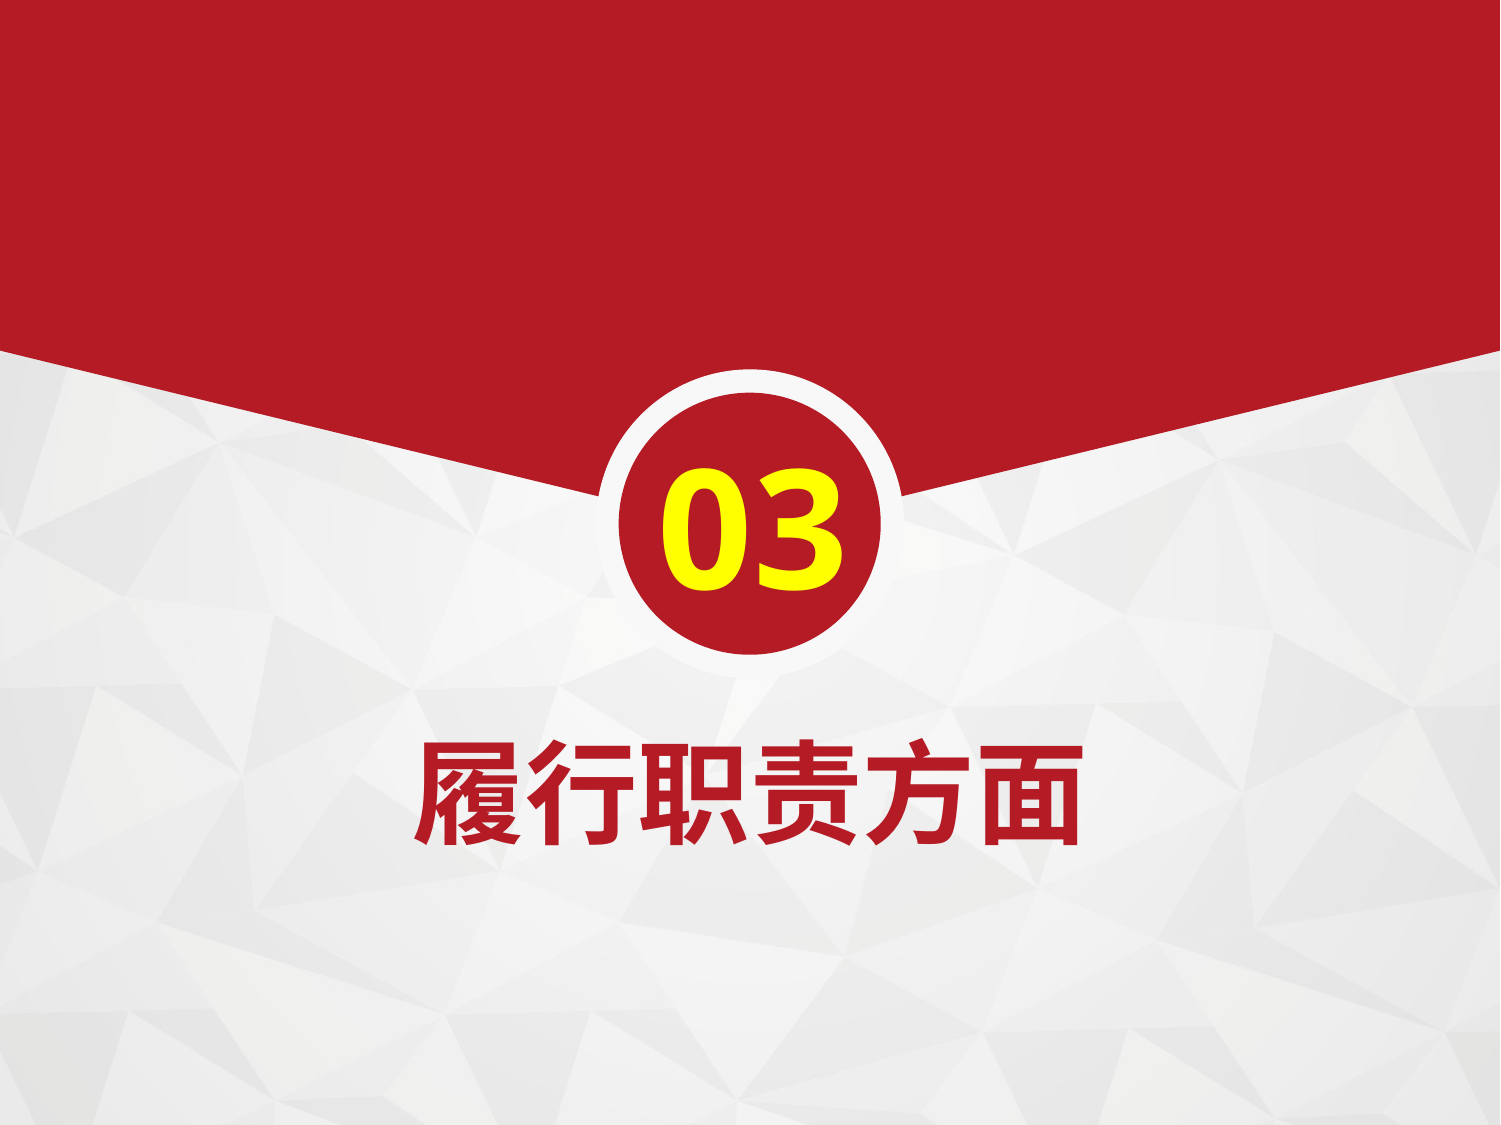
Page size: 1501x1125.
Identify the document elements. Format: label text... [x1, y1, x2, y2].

text_box [0, 0, 1500, 495]
text_box 履行职责方面 [289, 715, 1211, 866]
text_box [595, 369, 905, 679]
picture [0, 0, 1501, 1125]
